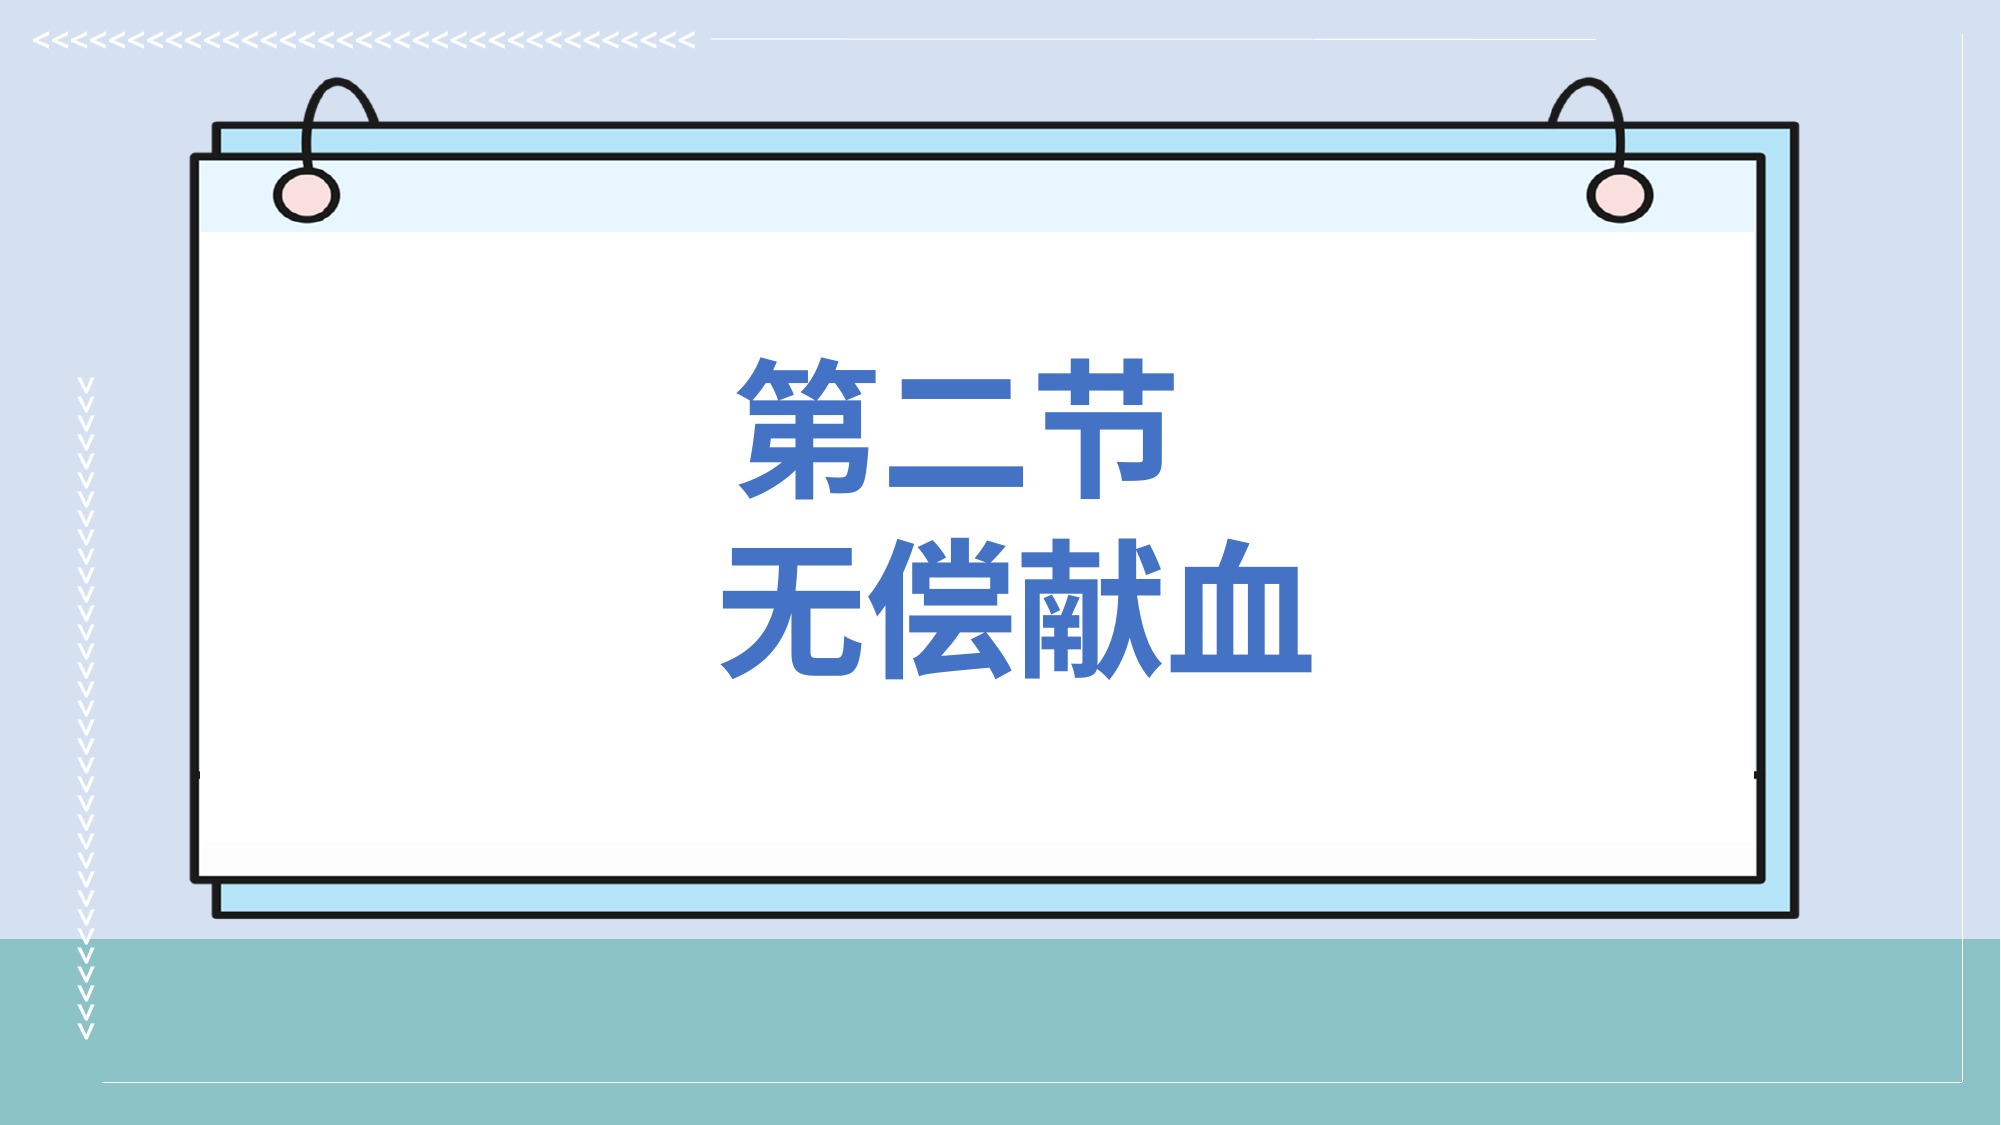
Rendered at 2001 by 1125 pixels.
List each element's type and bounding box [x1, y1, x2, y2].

picture [107, 37, 1841, 947]
